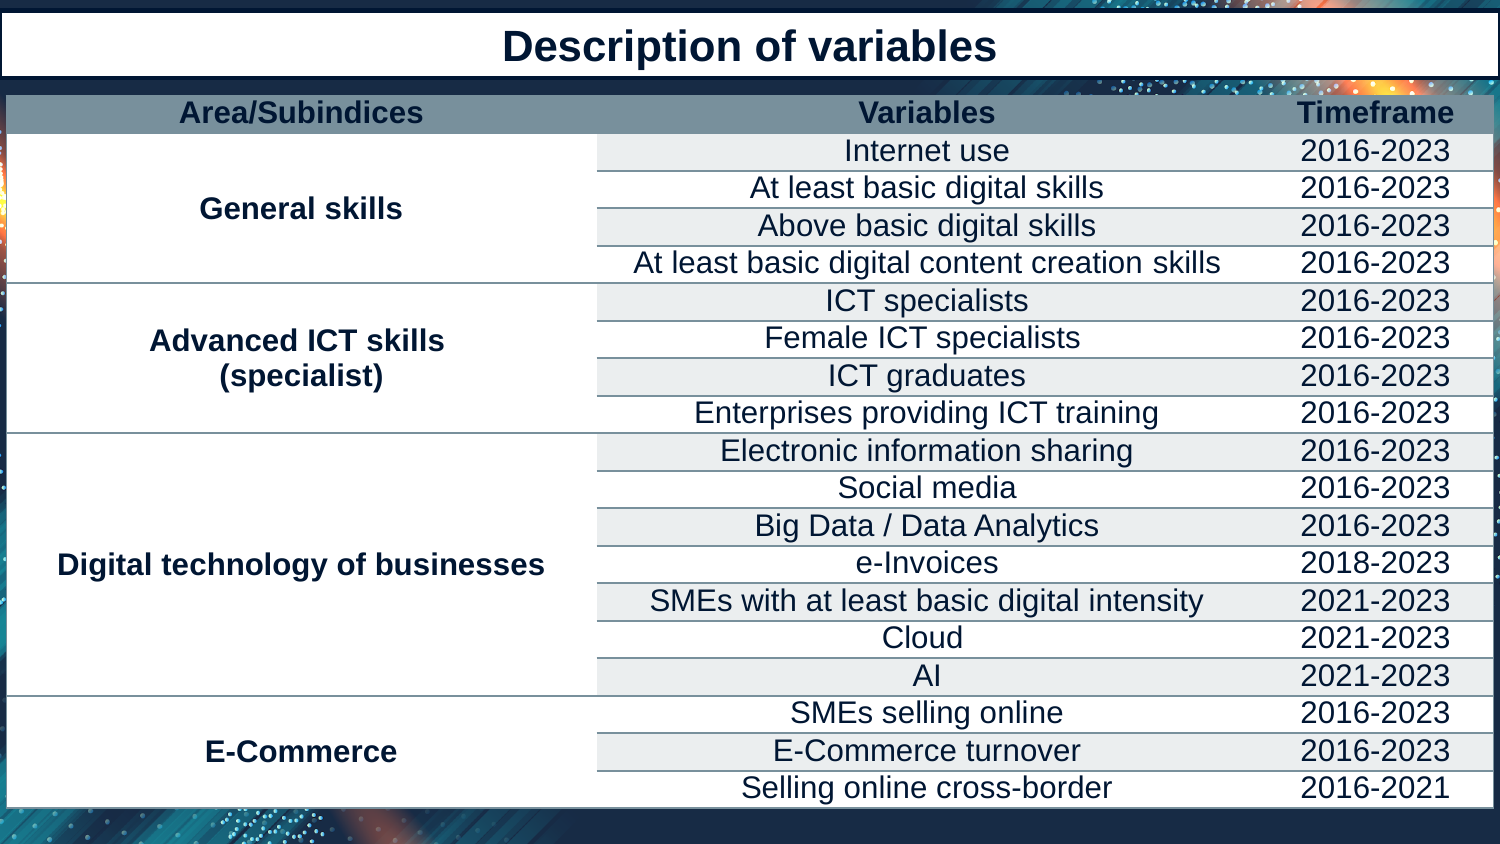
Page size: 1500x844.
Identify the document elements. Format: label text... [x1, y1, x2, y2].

table_cell 2016-2023 [1258, 284, 1493, 320]
table_cell Selling online cross-border [597, 772, 1258, 807]
table_cell 2021-2023 [1258, 584, 1493, 620]
table_cell 2016-2021 [1258, 772, 1493, 807]
table_cell Above basic digital skills [597, 209, 1258, 245]
table_header Timeframe [1258, 97, 1493, 132]
table_cell 2016-2023 [1258, 322, 1493, 357]
table_cell ICT graduates [597, 359, 1258, 395]
table_cell 2016-2023 [1258, 734, 1493, 770]
table_cell 2021-2023 [1258, 622, 1493, 657]
table_cell 2016-2023 [1258, 359, 1493, 395]
table_cell SMEs with at least basic digital intensity [597, 584, 1258, 620]
table_cell 2016-2023 [1258, 397, 1493, 432]
table_cell General skills [7, 134, 597, 282]
table_cell 2016-2023 [1258, 247, 1493, 282]
text_box Description of variables [0, 8, 1500, 80]
table_cell 2016-2023 [1258, 697, 1493, 732]
table_cell E-Commerce turnover [597, 734, 1258, 770]
table_cell Enterprises providing ICT training [597, 397, 1258, 432]
table_cell Advanced ICT skills (specialist) [7, 284, 597, 432]
table_cell 2016-2023 [1258, 434, 1493, 470]
table_cell Internet use [597, 134, 1258, 170]
table_cell 2016-2023 [1258, 509, 1493, 545]
table_cell Social media [597, 472, 1258, 507]
table_cell Big Data / Data Analytics [597, 509, 1258, 545]
table_header Variables [597, 97, 1258, 132]
table_cell Electronic information sharing [597, 434, 1258, 470]
table_header Area/Subindices [7, 97, 597, 132]
table_cell Cloud [597, 622, 1258, 657]
table_cell 2016-2023 [1258, 472, 1493, 507]
table_cell 2021-2023 [1258, 659, 1493, 695]
table_cell 2016-2023 [1258, 209, 1493, 245]
table_cell 2018-2023 [1258, 547, 1493, 582]
table_cell SMEs selling online [597, 697, 1258, 732]
table_cell At least basic digital skills [597, 172, 1258, 207]
table_cell ICT specialists [597, 284, 1258, 320]
table_cell AI [597, 659, 1258, 695]
table_cell e-Invoices [597, 547, 1258, 582]
table_cell Digital technology of businesses [7, 434, 597, 695]
table_cell Female ICT specialists [597, 322, 1258, 357]
table_cell E-Commerce [7, 697, 597, 807]
table_cell 2016-2023 [1258, 172, 1493, 207]
table_cell 2016-2023 [1258, 134, 1493, 170]
table_cell At least basic digital content creation skills [597, 247, 1258, 282]
